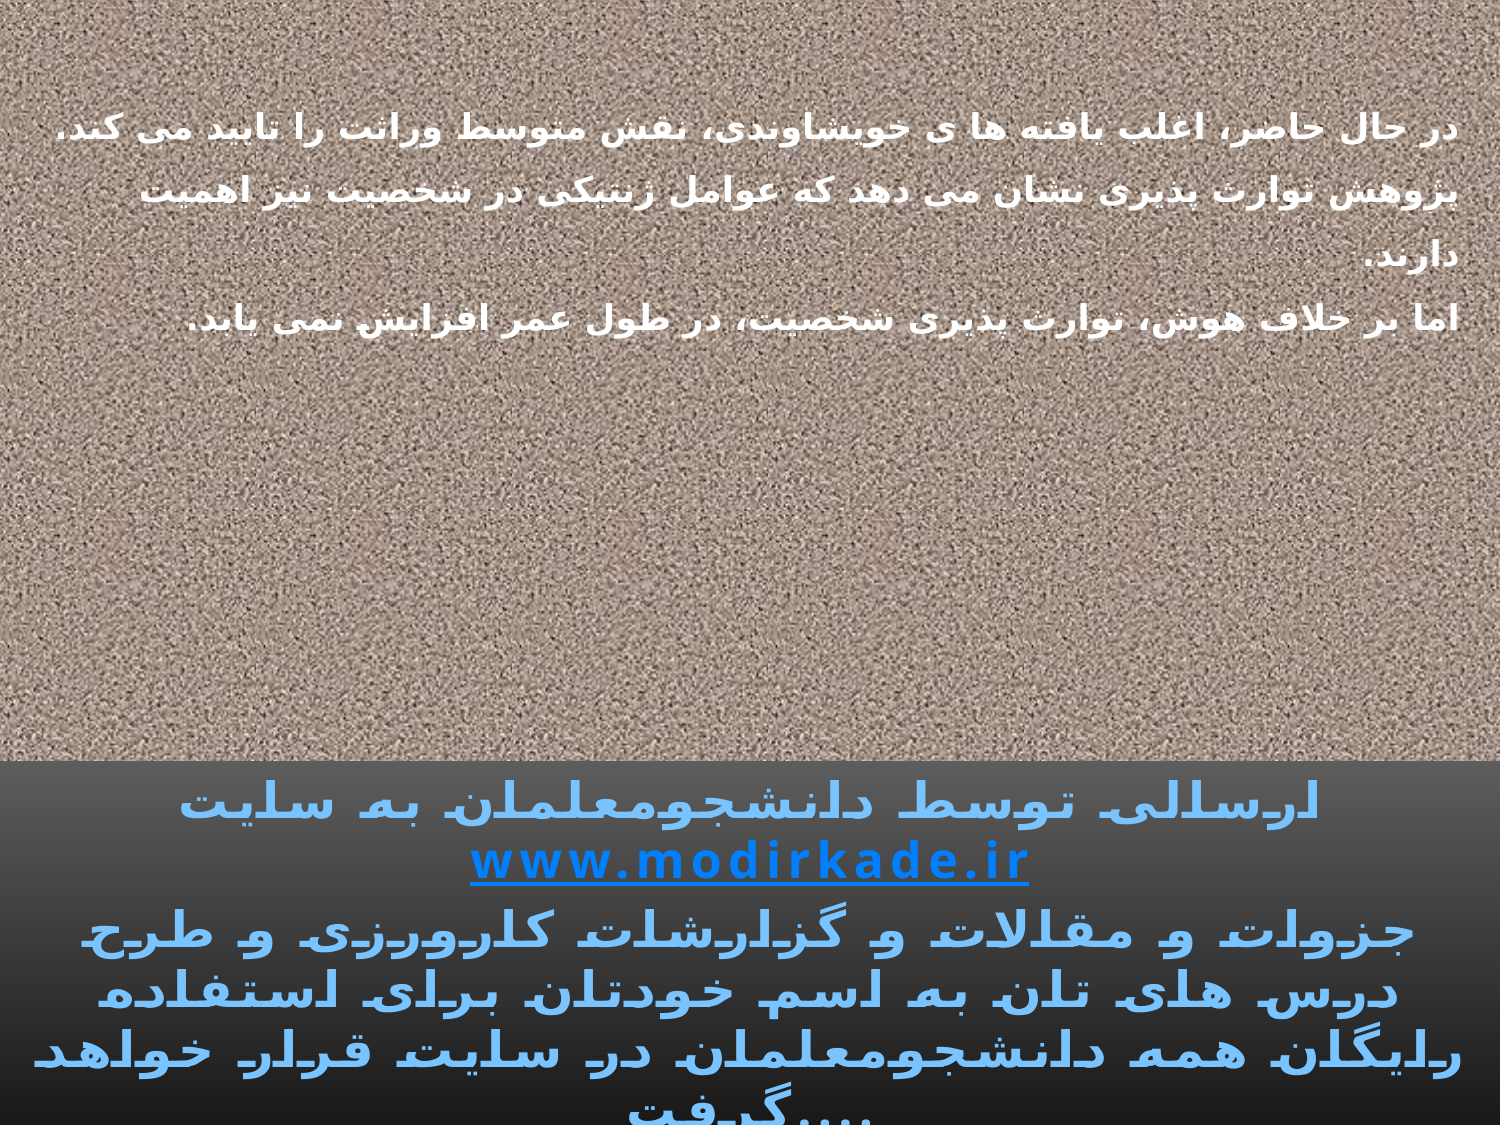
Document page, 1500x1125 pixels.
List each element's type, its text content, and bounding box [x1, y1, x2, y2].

picture [0, 0, 1500, 761]
text_box ارسالی توسط دانشجومعلمان به سایت www.modirkade.ir جزوات و مقالات و گزارشات کارورزی و طرح درس های تان به اسم خودتان برای استفاده رایگان همه دانشجومعلمان در سایت قرار خواهد گرفت.... موفق و سربلند باشید... [0, 761, 1500, 1125]
list در حال حاضر، اغلب یافته ها ی خویشاوندی، نقش متوسط وراثت را تایید می کند. پژوهش توارث پذیری نشان می دهد که عوامل ژنتیکی در شخصیت نیز اهمیت دارند. اما بر خلاف هوش، توارث پذیری شخصیت، در طول عمر افزایش نمی یابد. [24, 75, 1475, 400]
